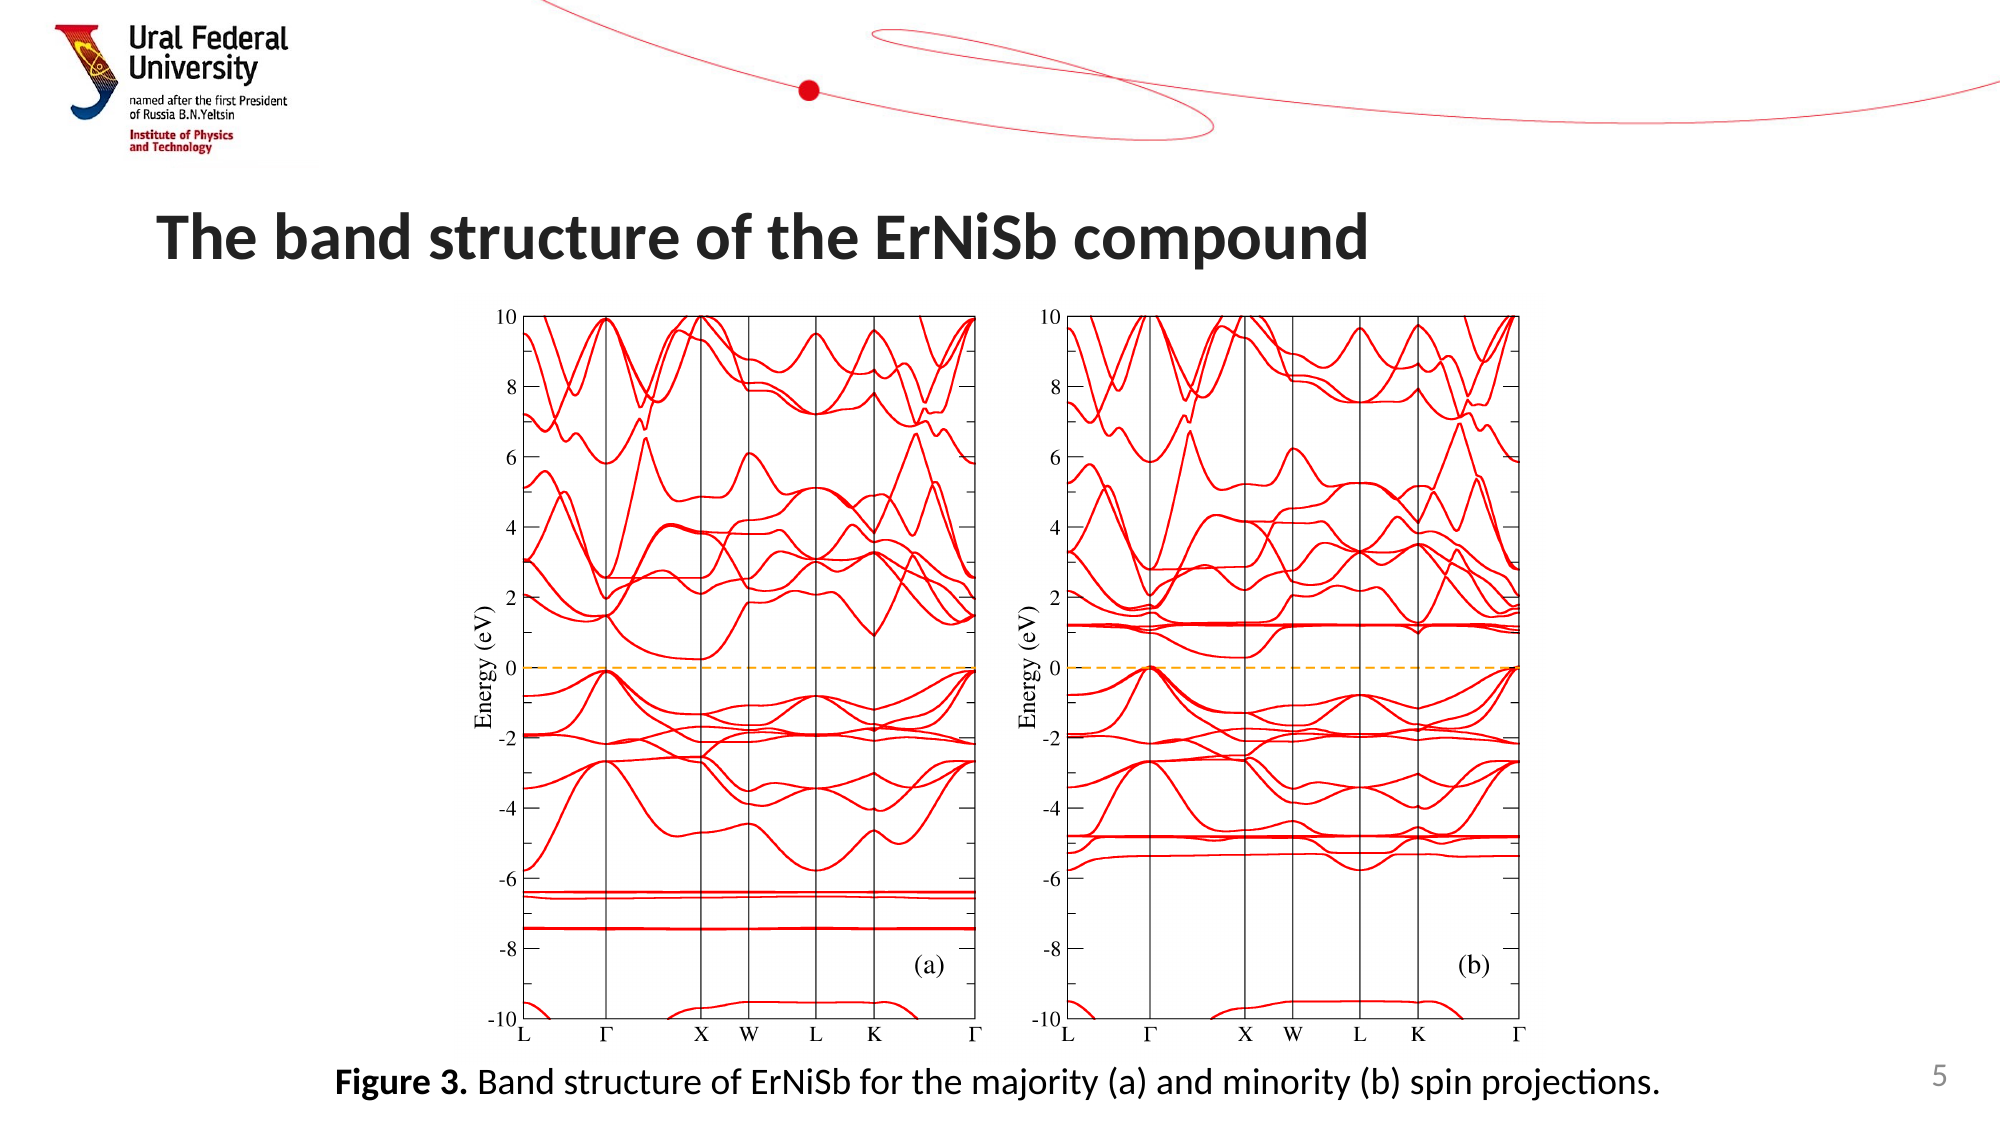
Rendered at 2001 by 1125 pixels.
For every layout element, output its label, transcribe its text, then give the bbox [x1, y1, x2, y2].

slide_number 5 [1512, 1042, 1963, 1103]
text_box Figure 3. Band structure of ErNiSb for the majority (a) and minority (b) spin projections. [320, 1049, 1680, 1110]
picture [0, 0, 2000, 168]
text_box The band structure of the ErNiSb compound [141, 169, 1859, 296]
picture [454, 293, 1546, 1065]
